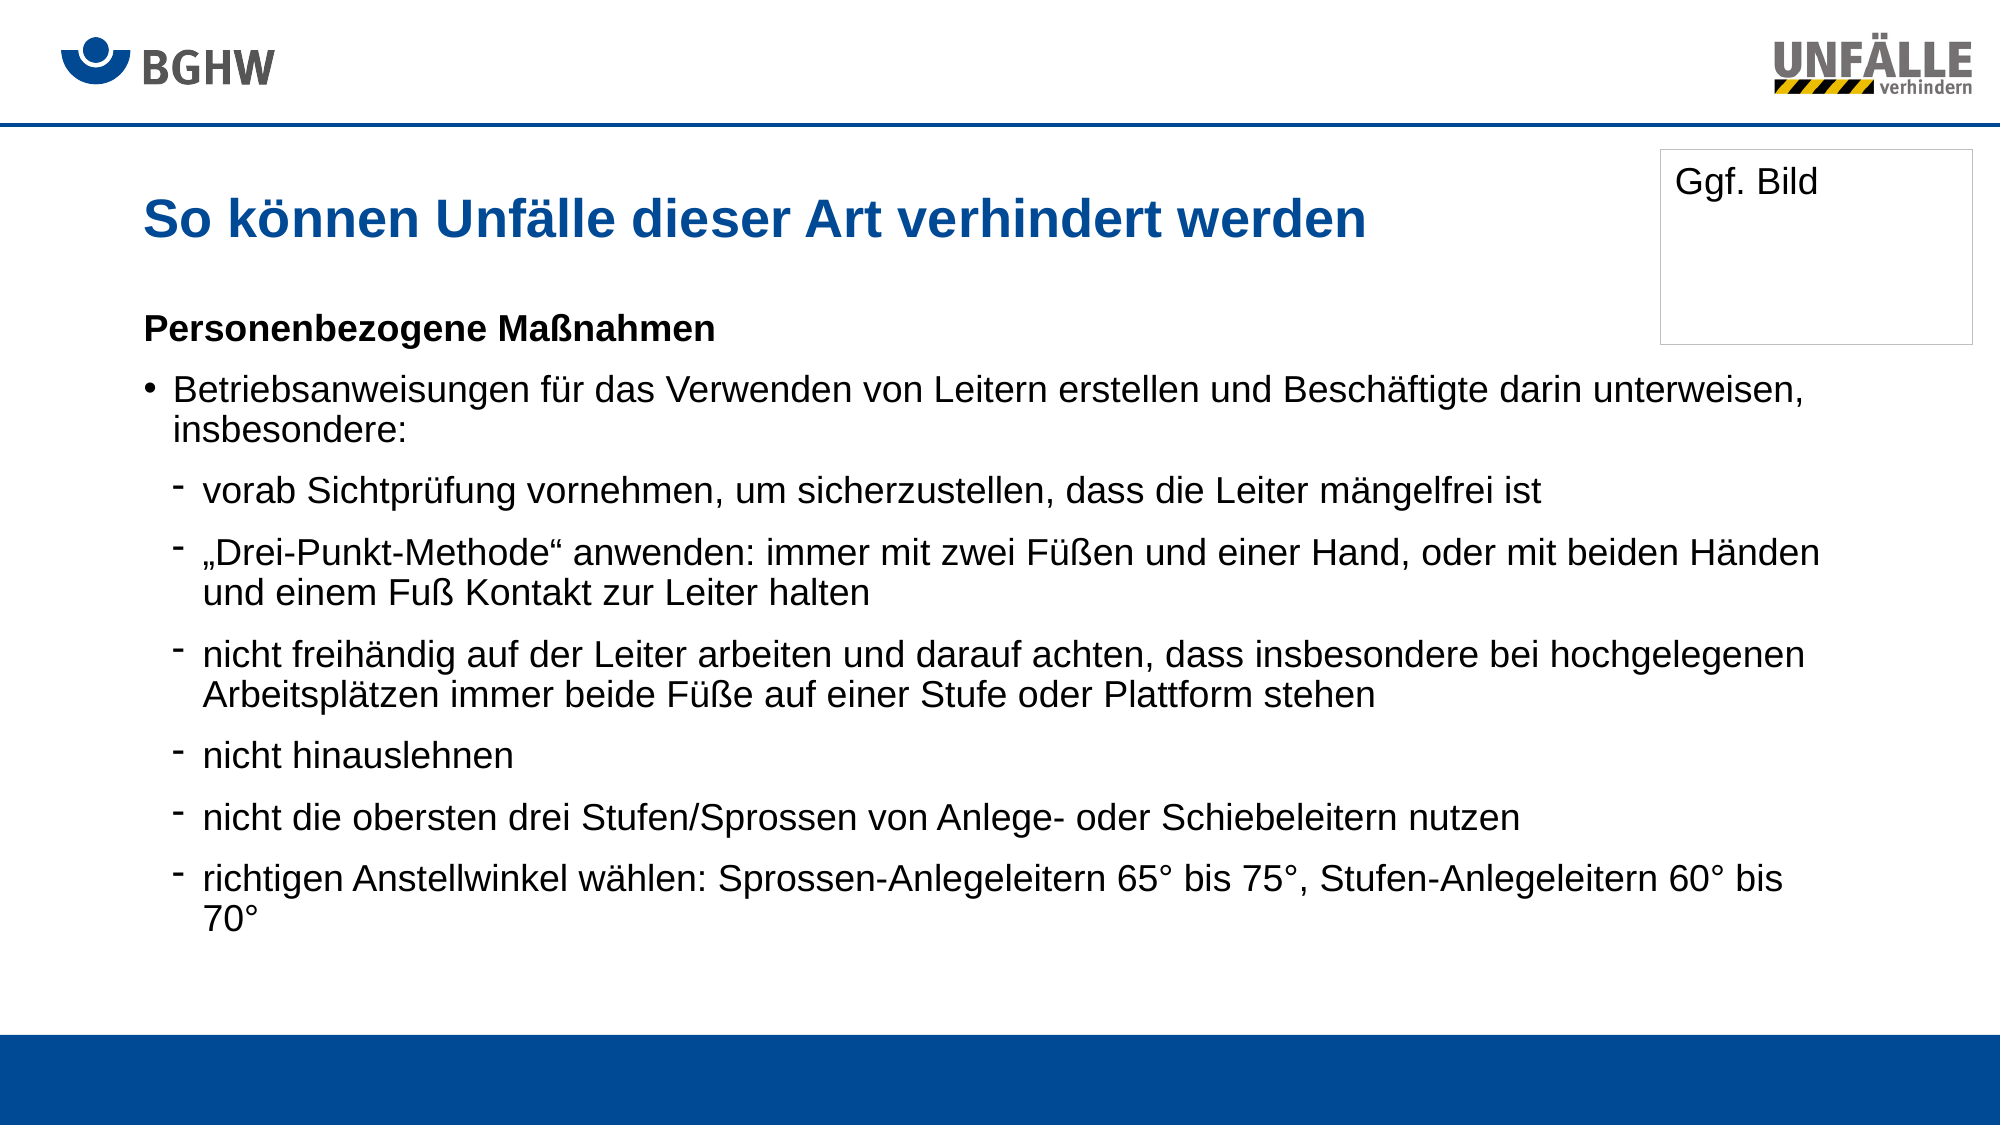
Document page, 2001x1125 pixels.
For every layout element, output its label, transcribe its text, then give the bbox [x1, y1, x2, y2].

picture [1766, 11, 1984, 107]
list Personenbezogene Maßnahmen Betriebsanweisungen für das Verwenden von Leitern erstellen und Beschäftigte darin unterweisen, insbesondere: vorab Sichtprüfung vornehmen, um sicherzustellen, dass die Leiter mängelfrei ist „Drei-Punkt-Methode“ anwenden: immer mit zwei Füßen und einer Hand, oder mit beiden Händen und einem Fuß Kontakt zur Leiter halten nicht freihändig auf der Leiter arbeiten und darauf achten, dass insbesondere bei hochgelegenen Arbeitsplätzen immer beide Füße auf einer Stufe oder Plattform stehen nicht hinauslehnen nicht die obersten drei Stufen/Sprossen von Anlege- oder Schiebeleitern nutzen richtigen Anstellwinkel wählen: Sprossen-Anlegeleitern 65° bis 75°, Stufen-Anlegeleitern 60° bis 70° [143, 308, 1857, 977]
picture [61, 37, 275, 85]
title So können Unfälle dieser Art verhindert werden [143, 190, 1660, 276]
text_box Ggf. Bild [1660, 149, 1973, 345]
